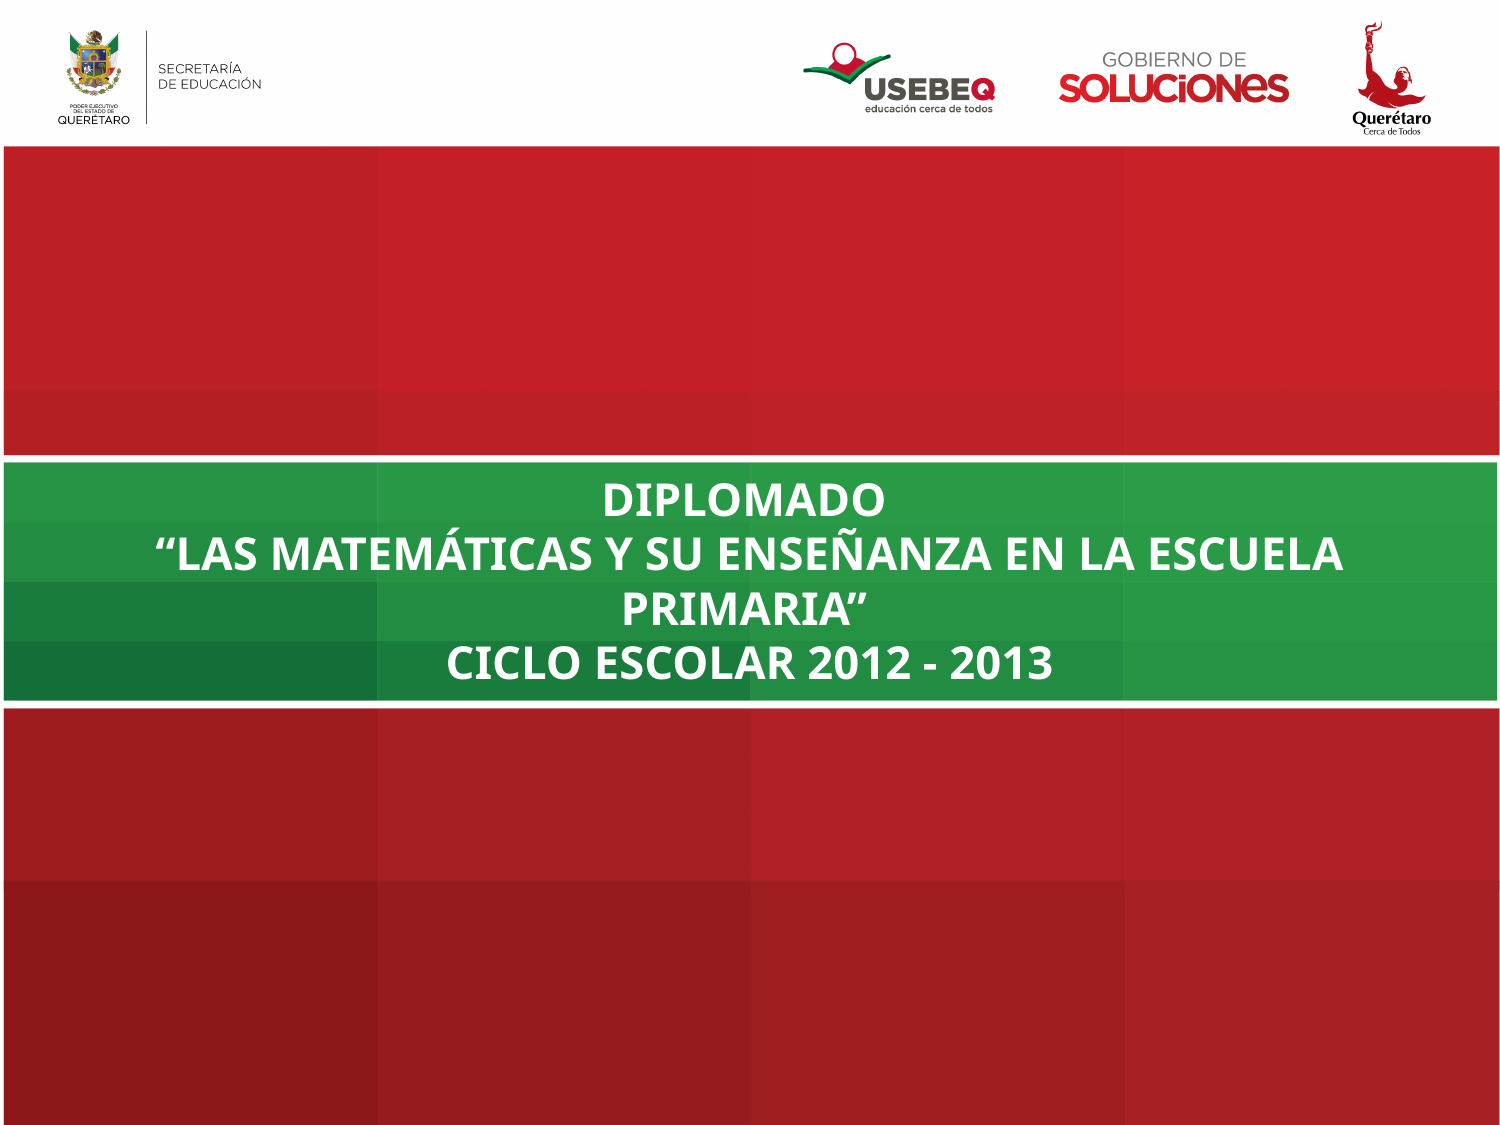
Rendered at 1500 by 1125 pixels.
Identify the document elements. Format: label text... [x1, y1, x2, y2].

text_box DIPLOMADO “LAS MATEMÁTICAS Y SU ENSEÑANZA EN LA ESCUELA PRIMARIA” CICLO ESCOLAR 2012 - 2013 [112, 462, 1388, 752]
picture [0, 0, 1500, 1125]
